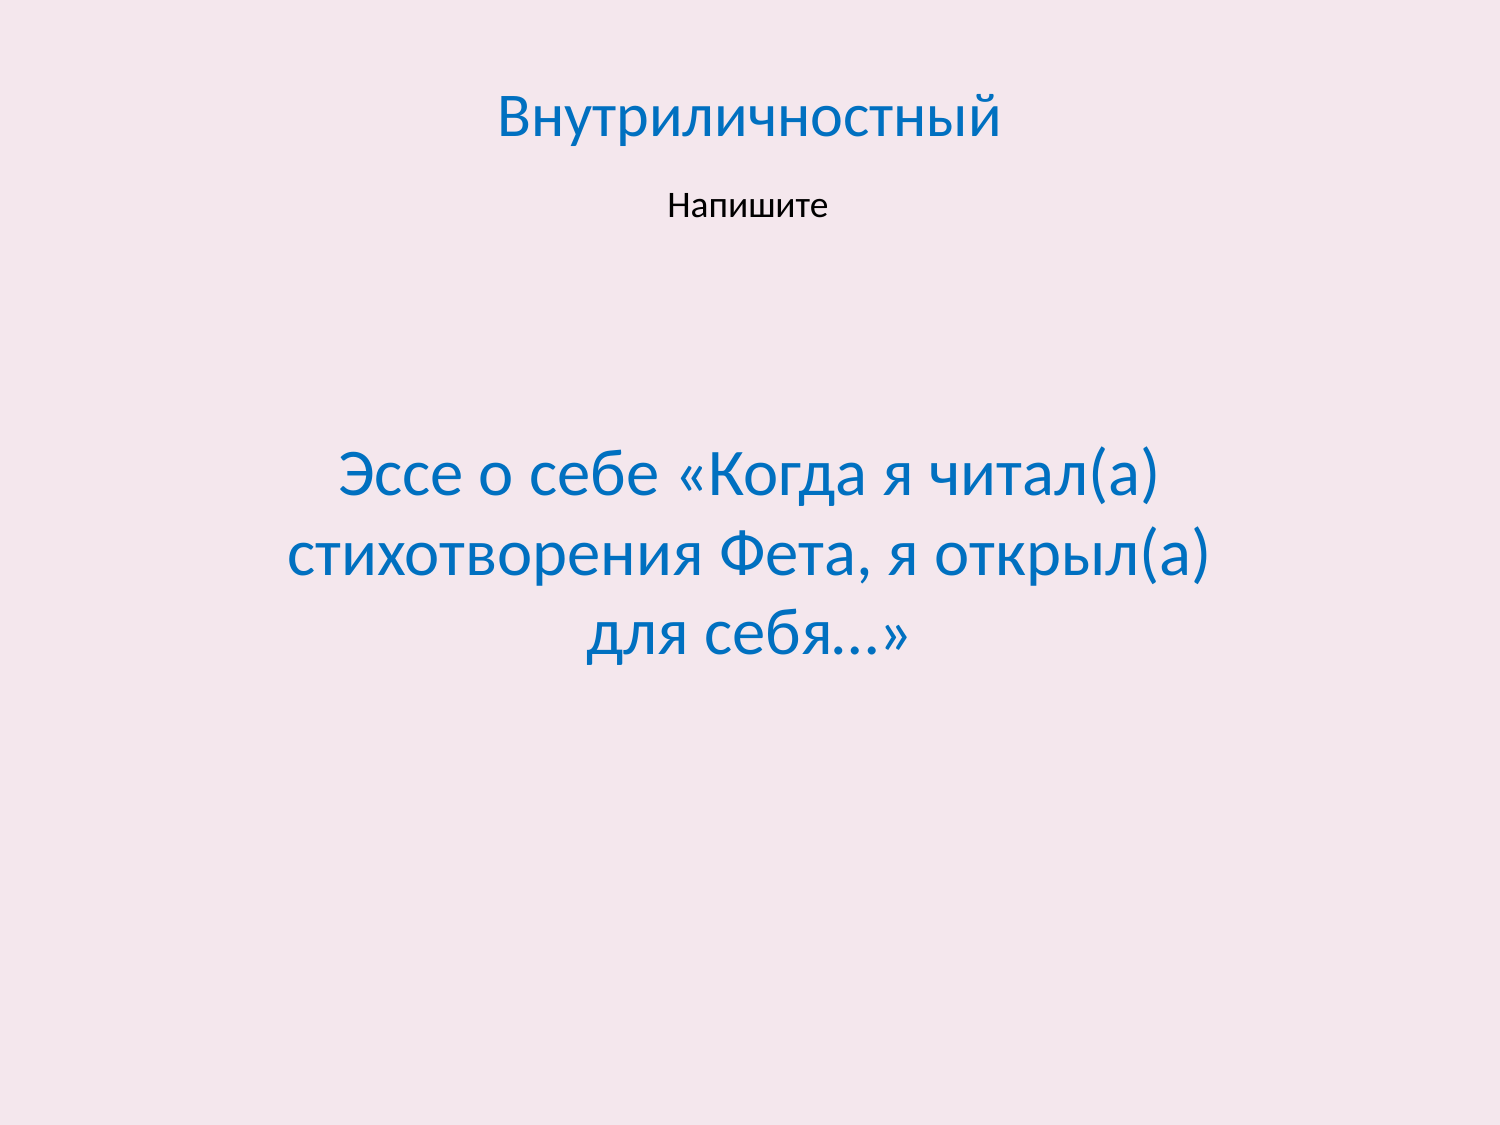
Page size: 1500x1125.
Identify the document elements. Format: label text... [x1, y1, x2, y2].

subtitle Эссе о себе «Когда я читал(а) стихотворения Фета, я открыл(а) для себя…» [225, 420, 1275, 823]
title Внутриличностный [112, 66, 1388, 232]
text_box Напишите [652, 172, 848, 233]
